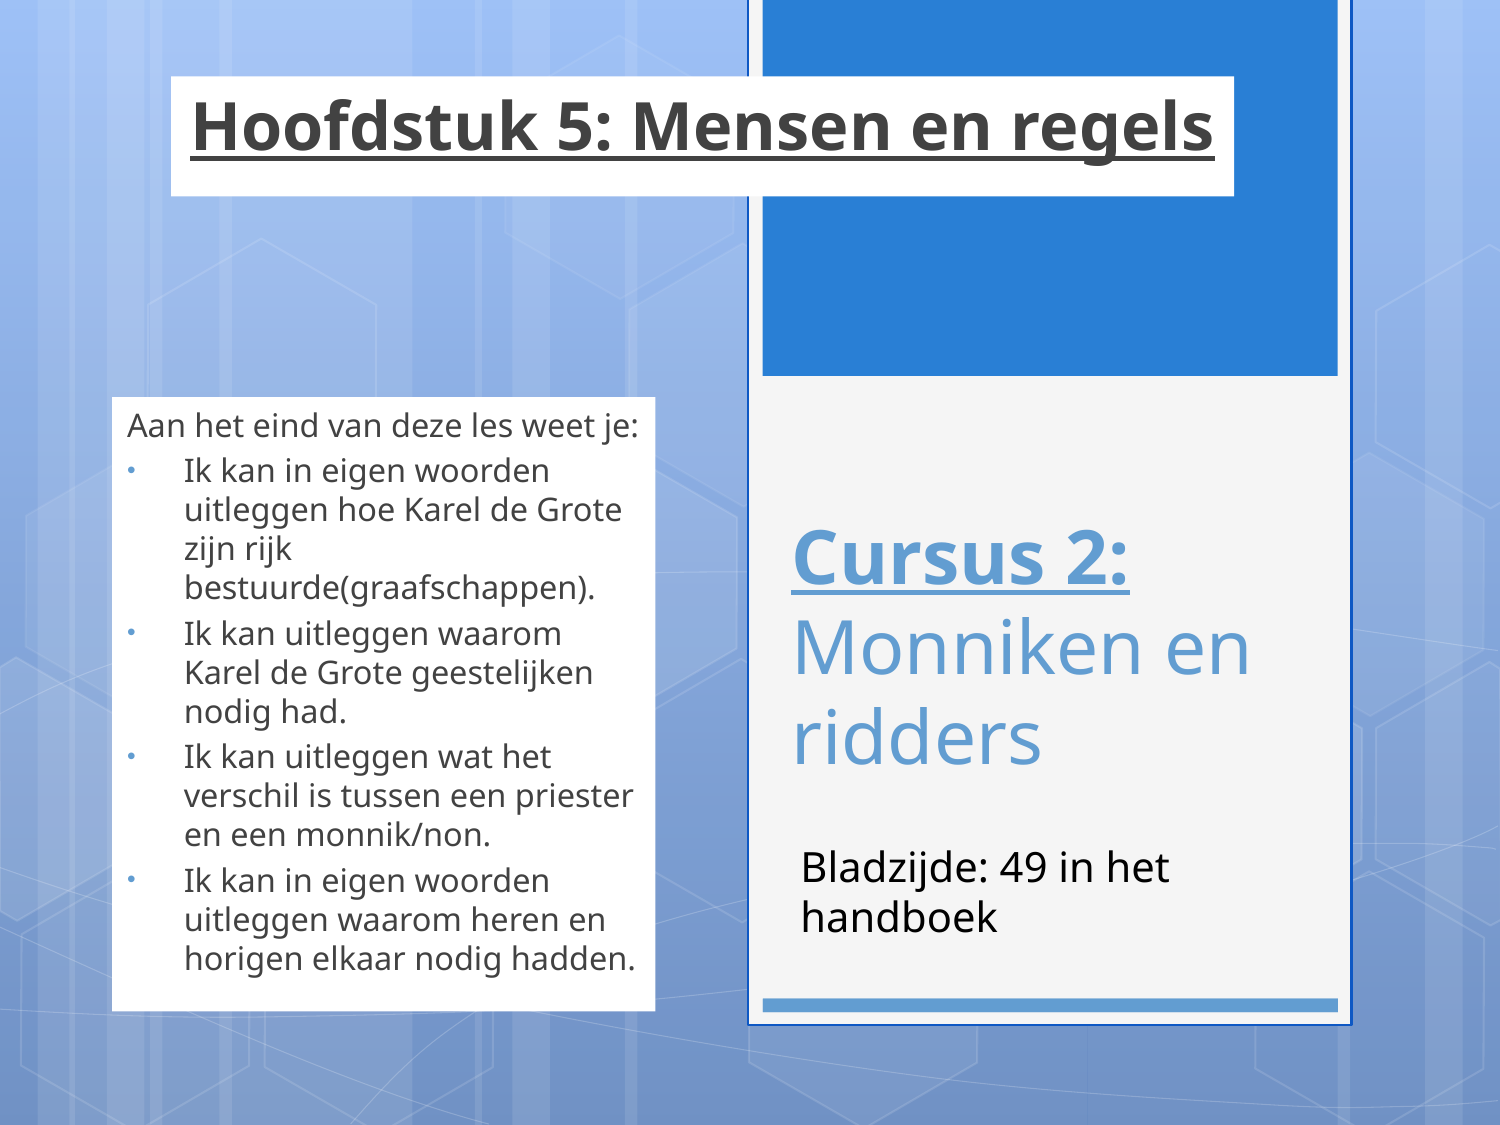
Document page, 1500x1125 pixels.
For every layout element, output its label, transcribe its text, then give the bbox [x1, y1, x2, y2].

title Cursus 2: Monniken en ridders [776, 444, 1320, 787]
subtitle Aan het eind van deze les weet je: Ik kan in eigen woorden uitleggen hoe Karel de Grote zijn rijk bestuurde(graafschappen). Ik kan uitleggen waarom Karel de Grote geestelijken nodig had. Ik kan uitleggen wat het verschil is tussen een priester en een monnik/non. Ik kan in eigen woorden uitleggen waarom heren en horigen elkaar nodig hadden. [112, 397, 656, 1012]
text_box Bladzijde: 49 in het handboek [785, 668, 1329, 948]
text_box Hoofdstuk 5: Mensen en regels [171, 76, 1235, 197]
